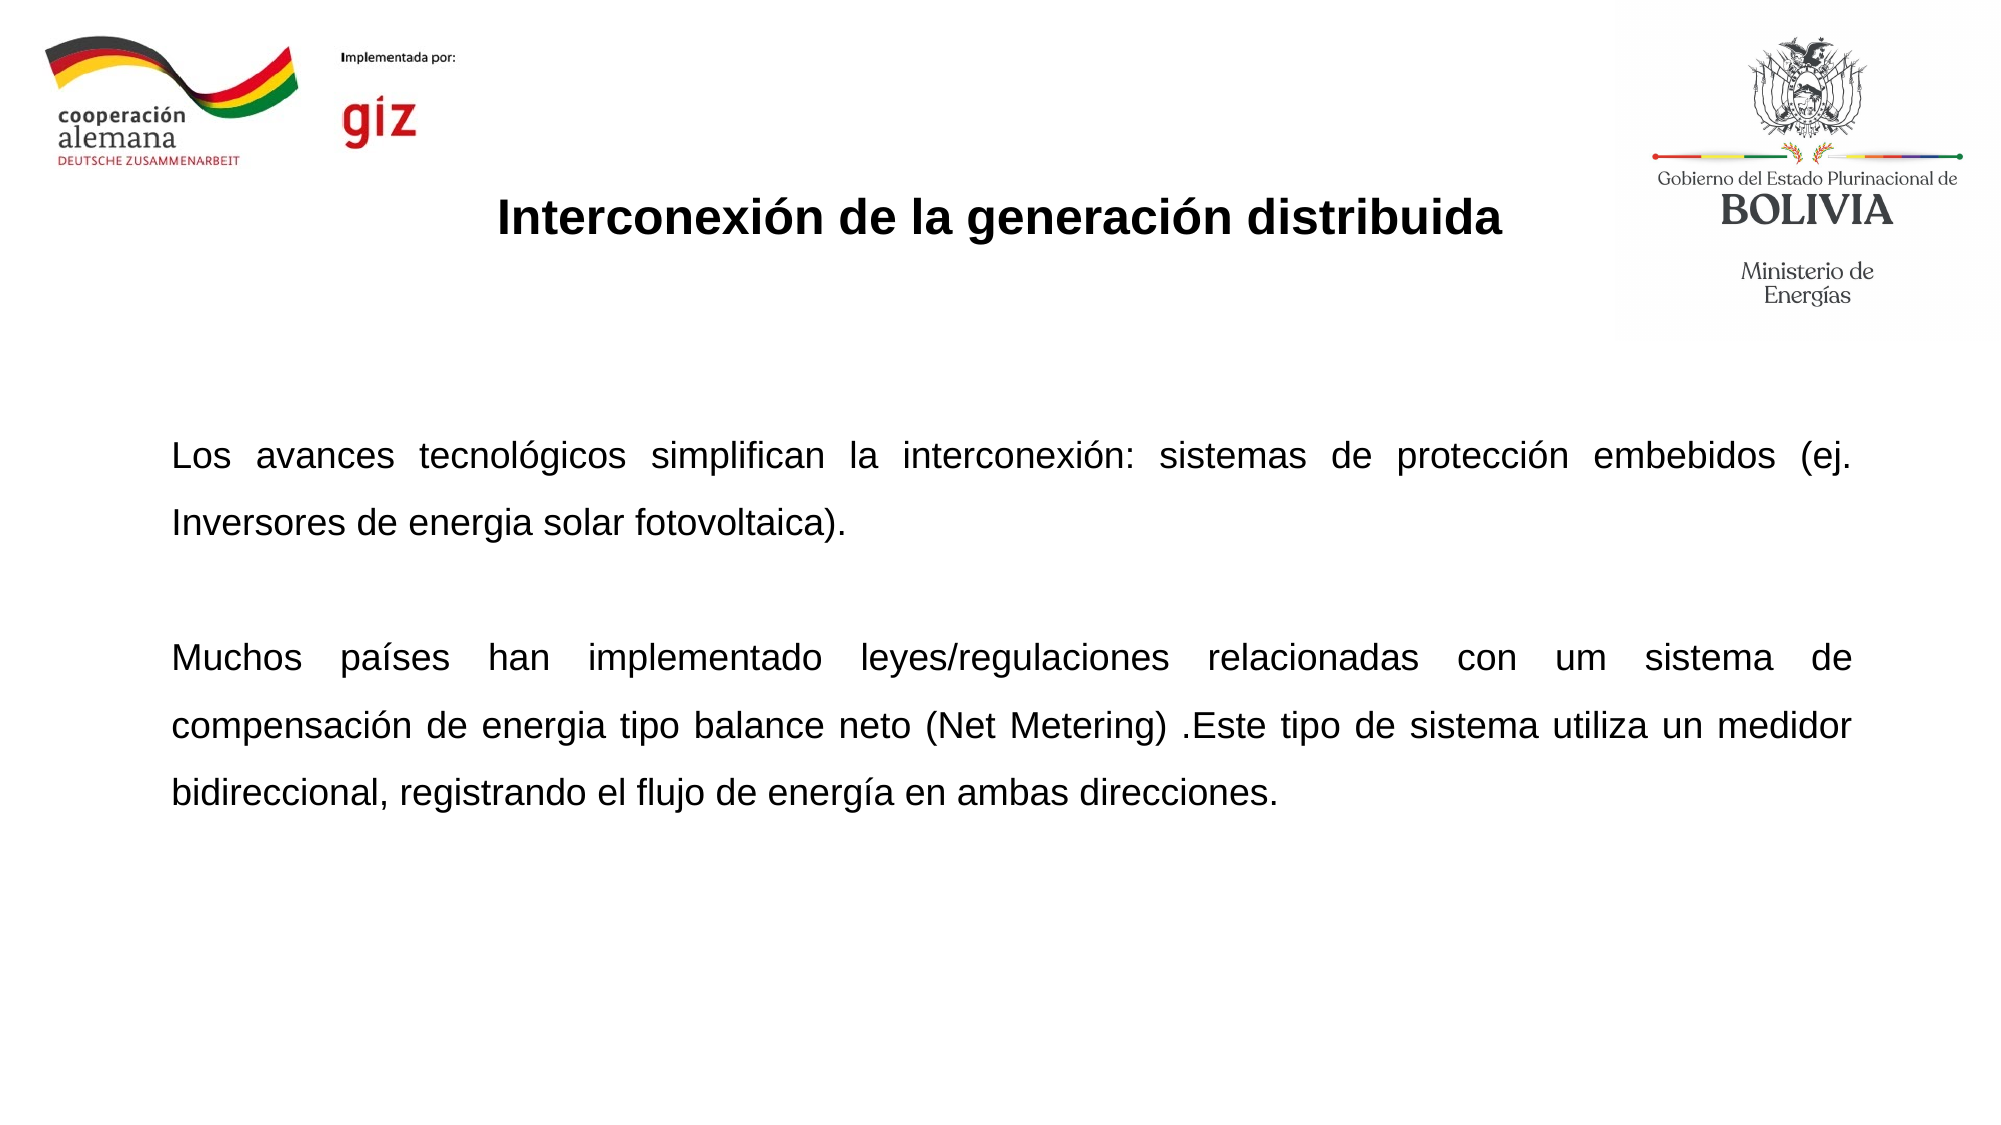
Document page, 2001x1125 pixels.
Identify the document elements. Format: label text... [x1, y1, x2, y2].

text_box Interconexión de la generación distribuida [0, 173, 1615, 316]
picture [16, 0, 483, 199]
text_box [256, 698, 1629, 761]
picture [1615, 0, 2000, 341]
text_box Los avances tecnológicos simplifican la interconexión: sistemas de protección embebidos (ej. Inversores de energia solar fotovoltaica). Muchos países han implementado leyes/regulaciones relacionadas con um sistema de compensación de energia tipo balance neto (Net Metering) .Este tipo de sistema utiliza un medidor bidireccional, registrando el flujo de energía en ambas direcciones. [156, 400, 1868, 930]
